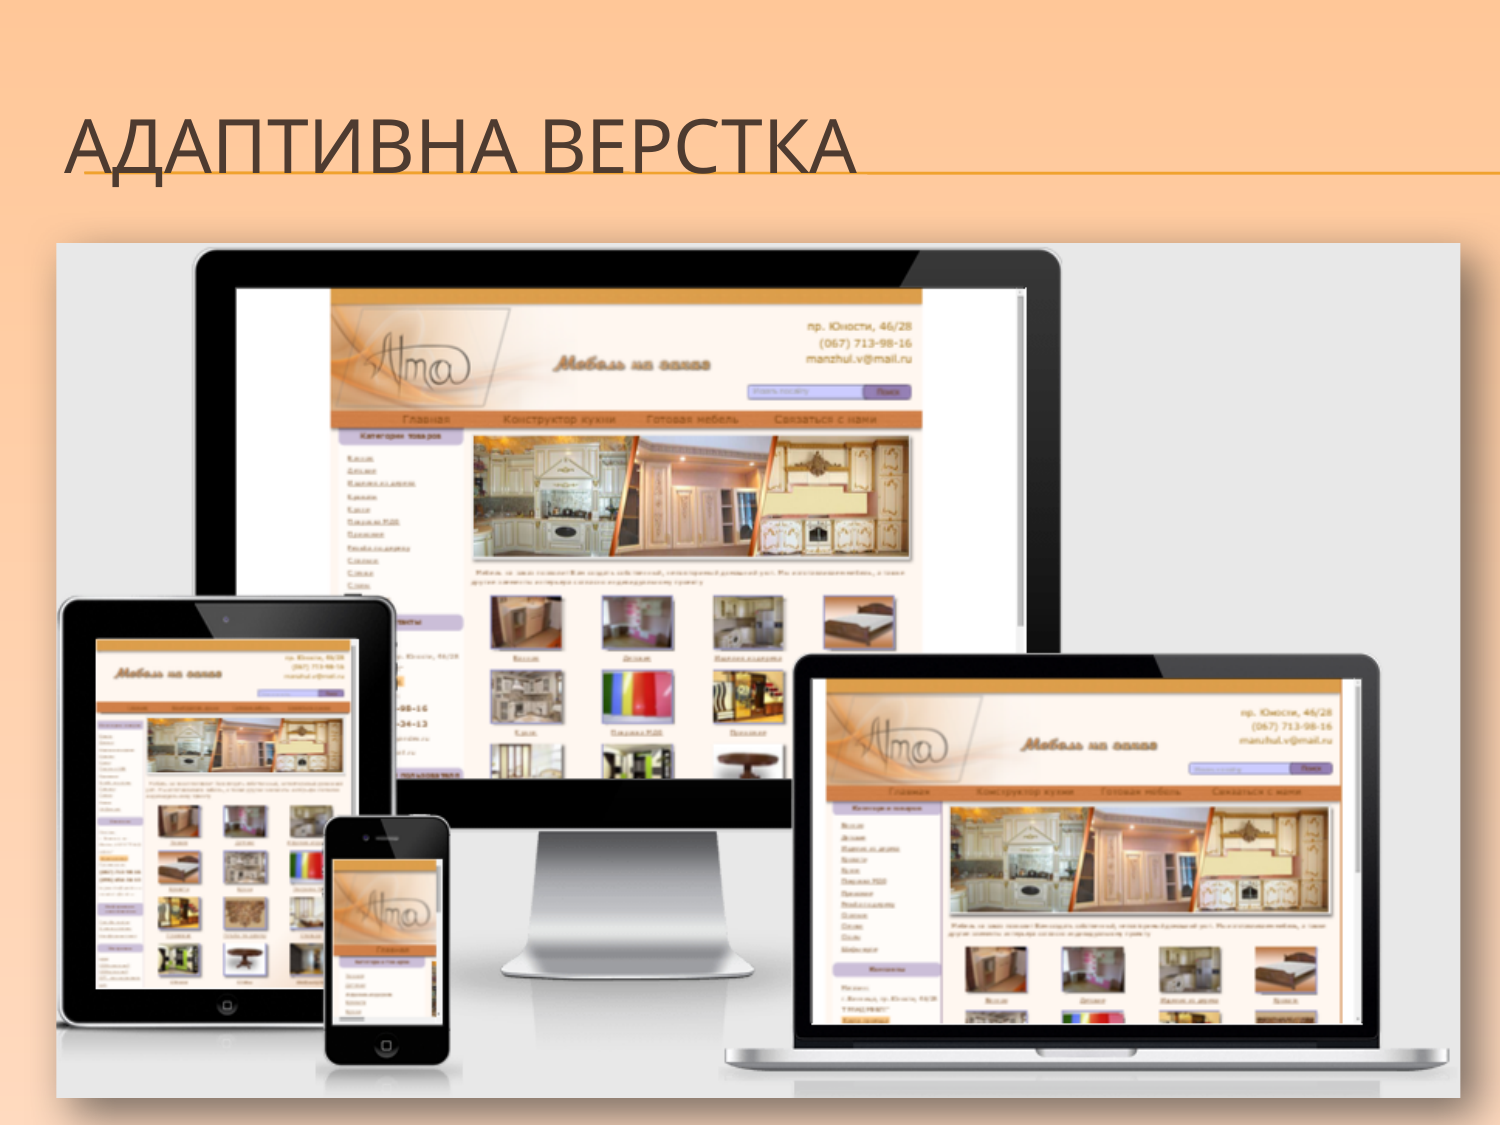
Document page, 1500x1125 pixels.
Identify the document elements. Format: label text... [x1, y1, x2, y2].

picture [56, 243, 1461, 1098]
title Адаптивна верстка [50, 75, 1475, 213]
